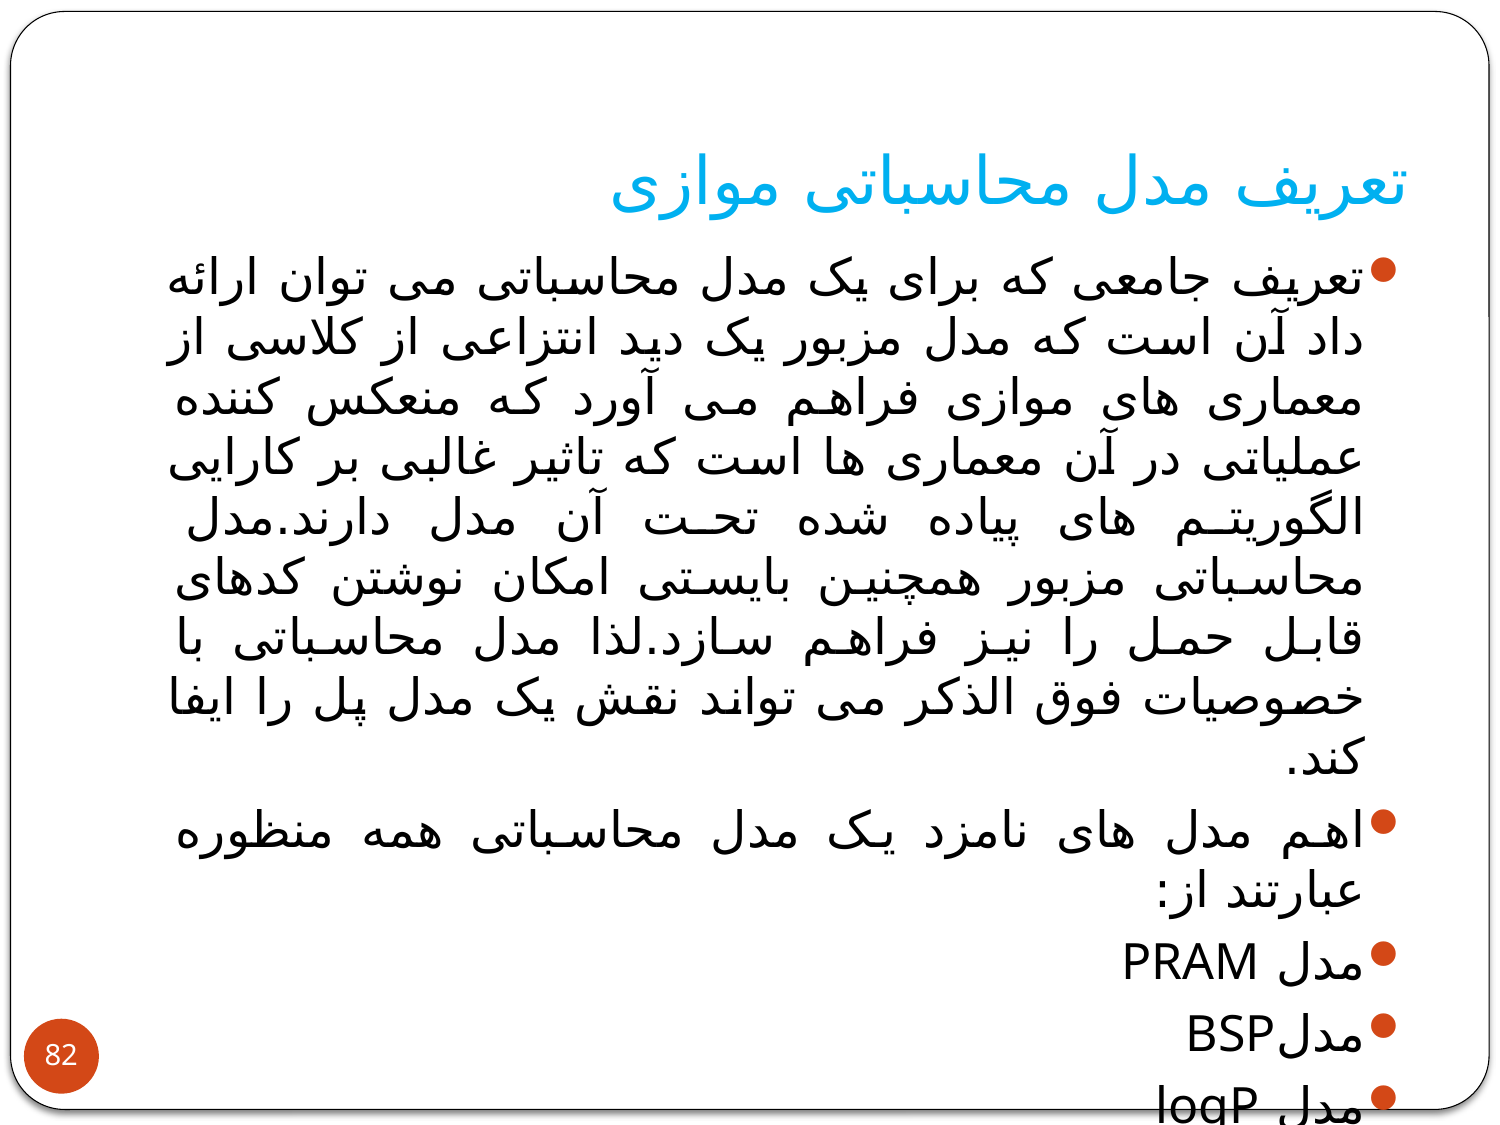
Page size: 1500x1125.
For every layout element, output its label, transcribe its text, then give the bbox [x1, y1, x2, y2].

list تعریف جامعی که برای یک مدل محاسباتی می توان ارائه داد آن است که مدل مزبور یک دید انتزاعی از کلاسی از معماری های موازی فراهم می آورد که منعکس کننده عملیاتی در آن معماری ها است که تاثیر غالبی بر کارایی الگوریتم های پیاده شده تحت آن مدل دارند.مدل محاسباتی مزبور همچنین بایستی امکان نوشتن کدهای قابل حمل را نیز فراهم سازد.لذا مدل محاسباتی با خصوصیات فوق الذکر می تواند نقش یک مدل پل را ایفا کند. اهم مدل های نامزد یک مدل محاسباتی همه منظوره عبارتند از: مدل PRAM مدلBSP مدل logP مدل WPRAM [150, 237, 1425, 988]
title تعریف مدل محاسباتی موازی [150, 45, 1425, 233]
slide_number 82 [23, 1018, 99, 1094]
